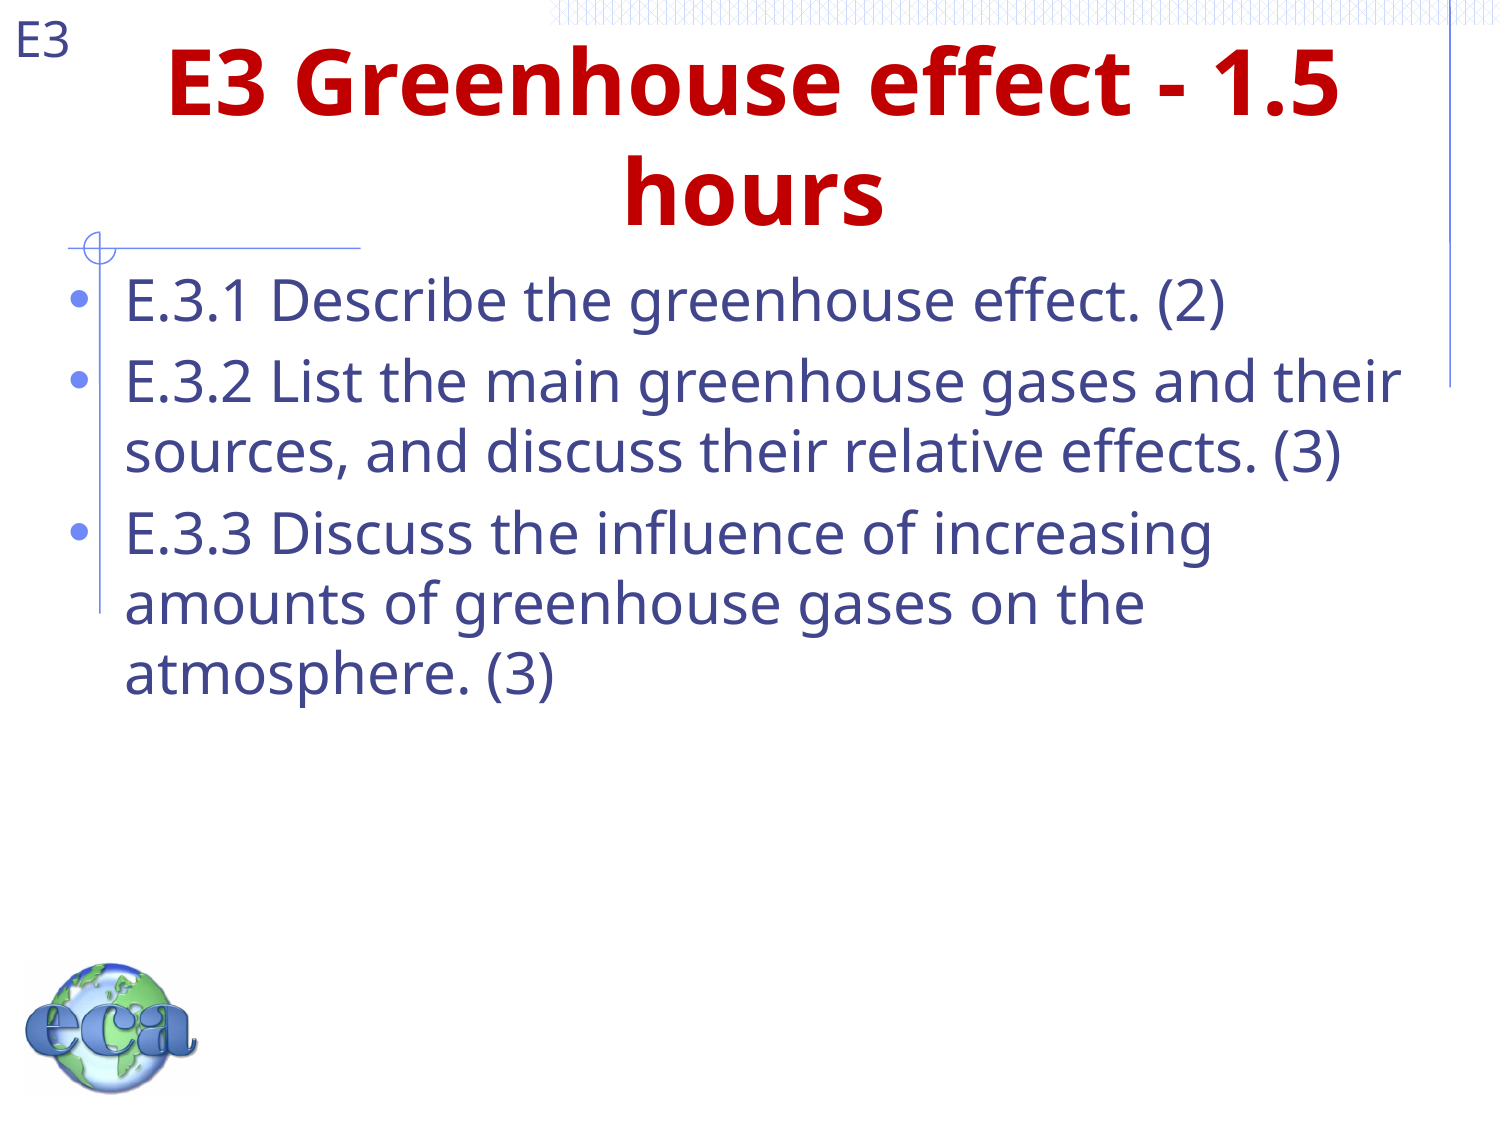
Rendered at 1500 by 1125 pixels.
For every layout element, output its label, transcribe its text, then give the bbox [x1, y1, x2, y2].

list E.3.1 Describe the greenhouse effect. (2) E.3.2 List the main greenhouse gases and their sources, and discuss their relative effects. (3) E.3.3 Discuss the influence of increasing amounts of greenhouse gases on the atmosphere. (3) [52, 255, 1466, 994]
title E3 Greenhouse effect - 1.5 hours [41, 113, 1467, 252]
picture [23, 960, 200, 1096]
